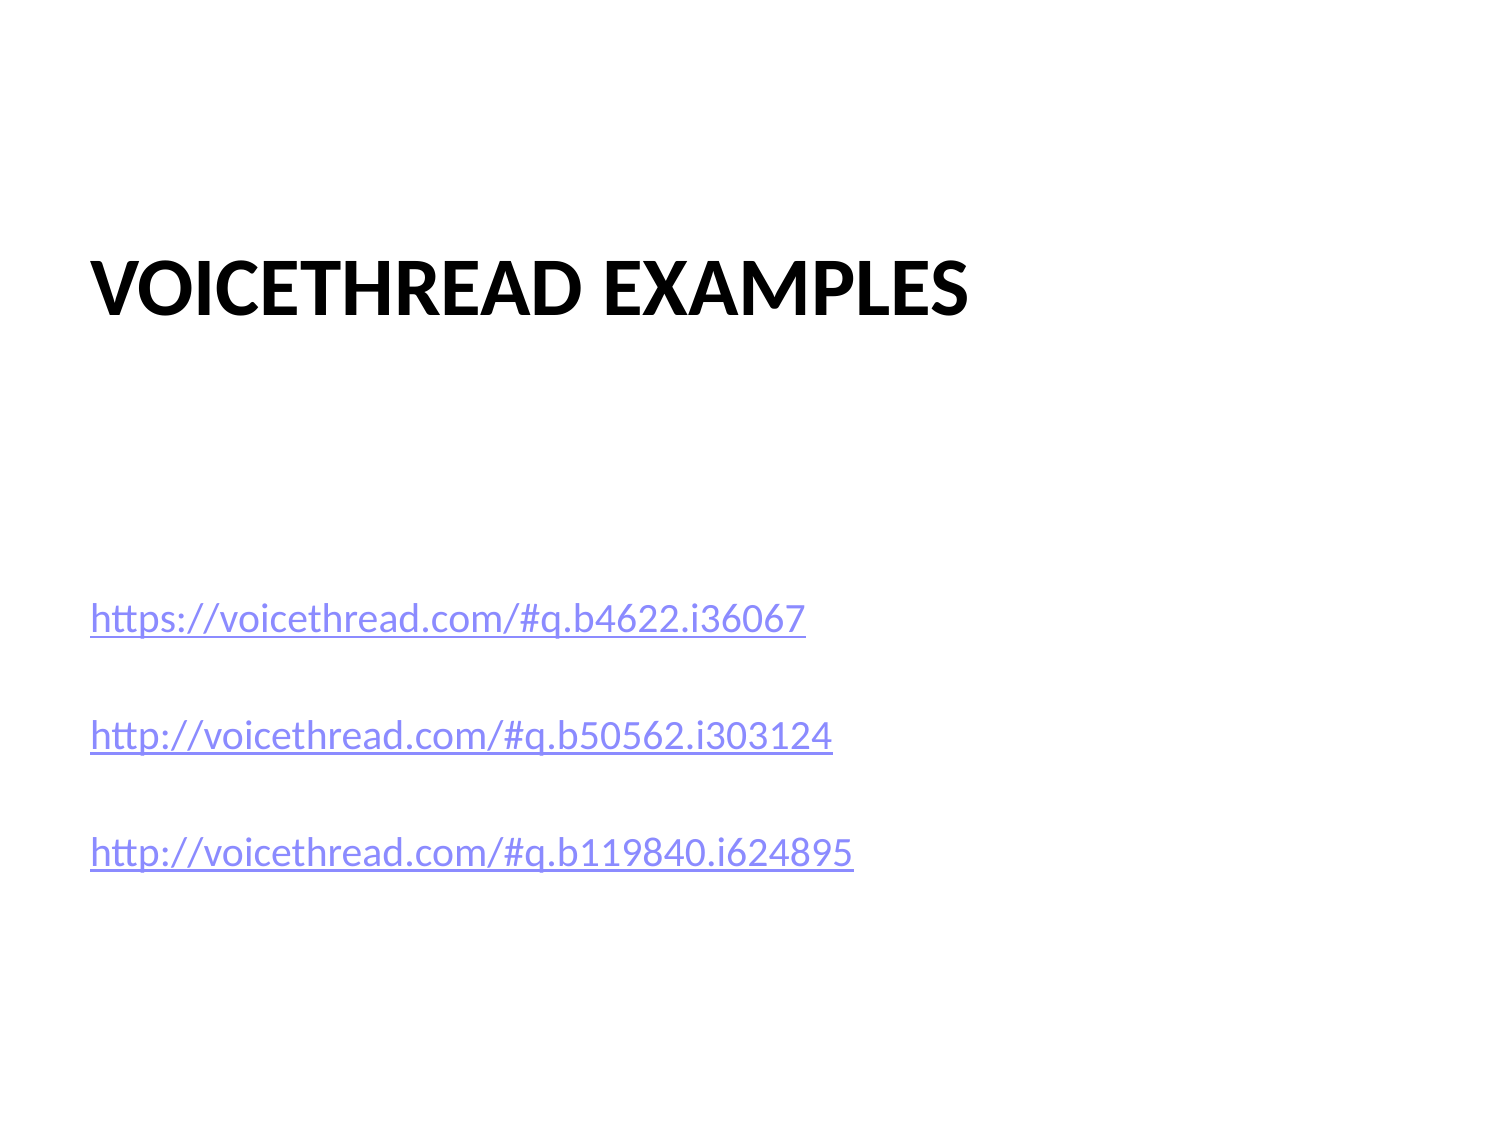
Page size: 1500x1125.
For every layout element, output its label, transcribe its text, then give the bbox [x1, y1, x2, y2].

title Voicethread Examples [75, 224, 1350, 449]
list https://voicethread.com/#q.b4622.i36067 http://voicethread.com/#q.b50562.i303124 http://voicethread.com/#q.b119840.i624895 [75, 583, 1350, 963]
